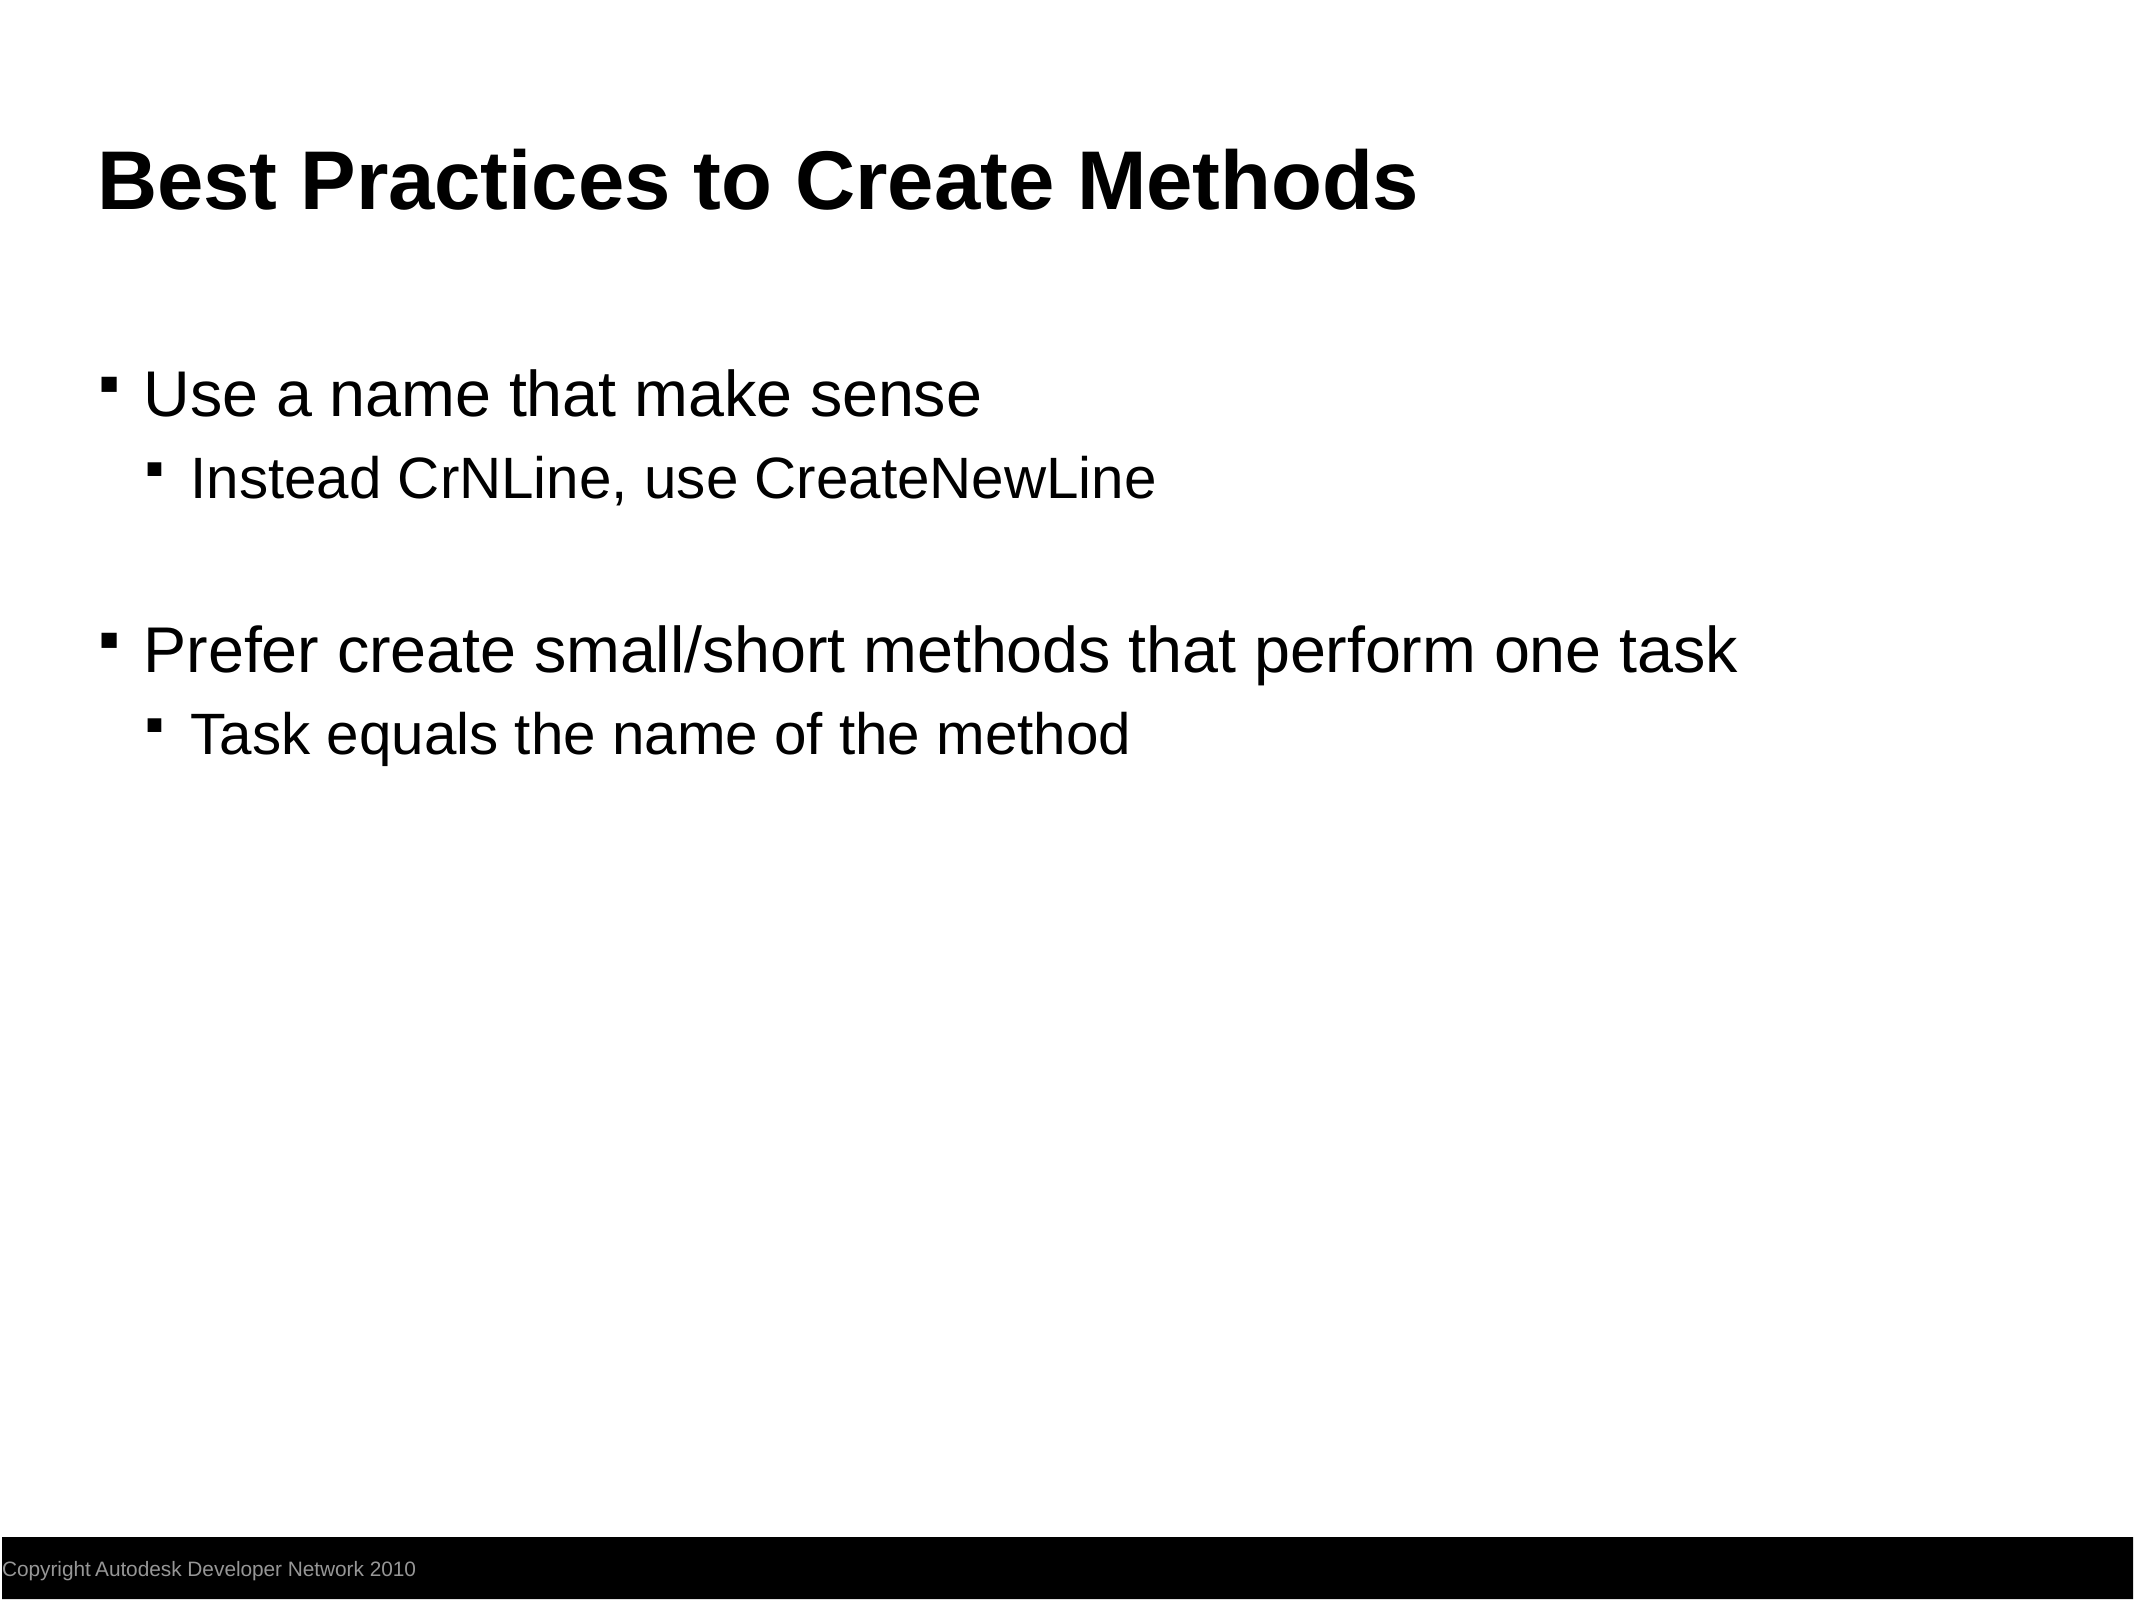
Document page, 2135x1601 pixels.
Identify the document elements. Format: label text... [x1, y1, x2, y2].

list Use a name that make sense Instead CrNLine, use CreateNewLine Prefer create small/short methods that perform one task Task equals the name of the method [96, 351, 2028, 1452]
title Best Practices to Create Methods [96, 59, 2028, 293]
